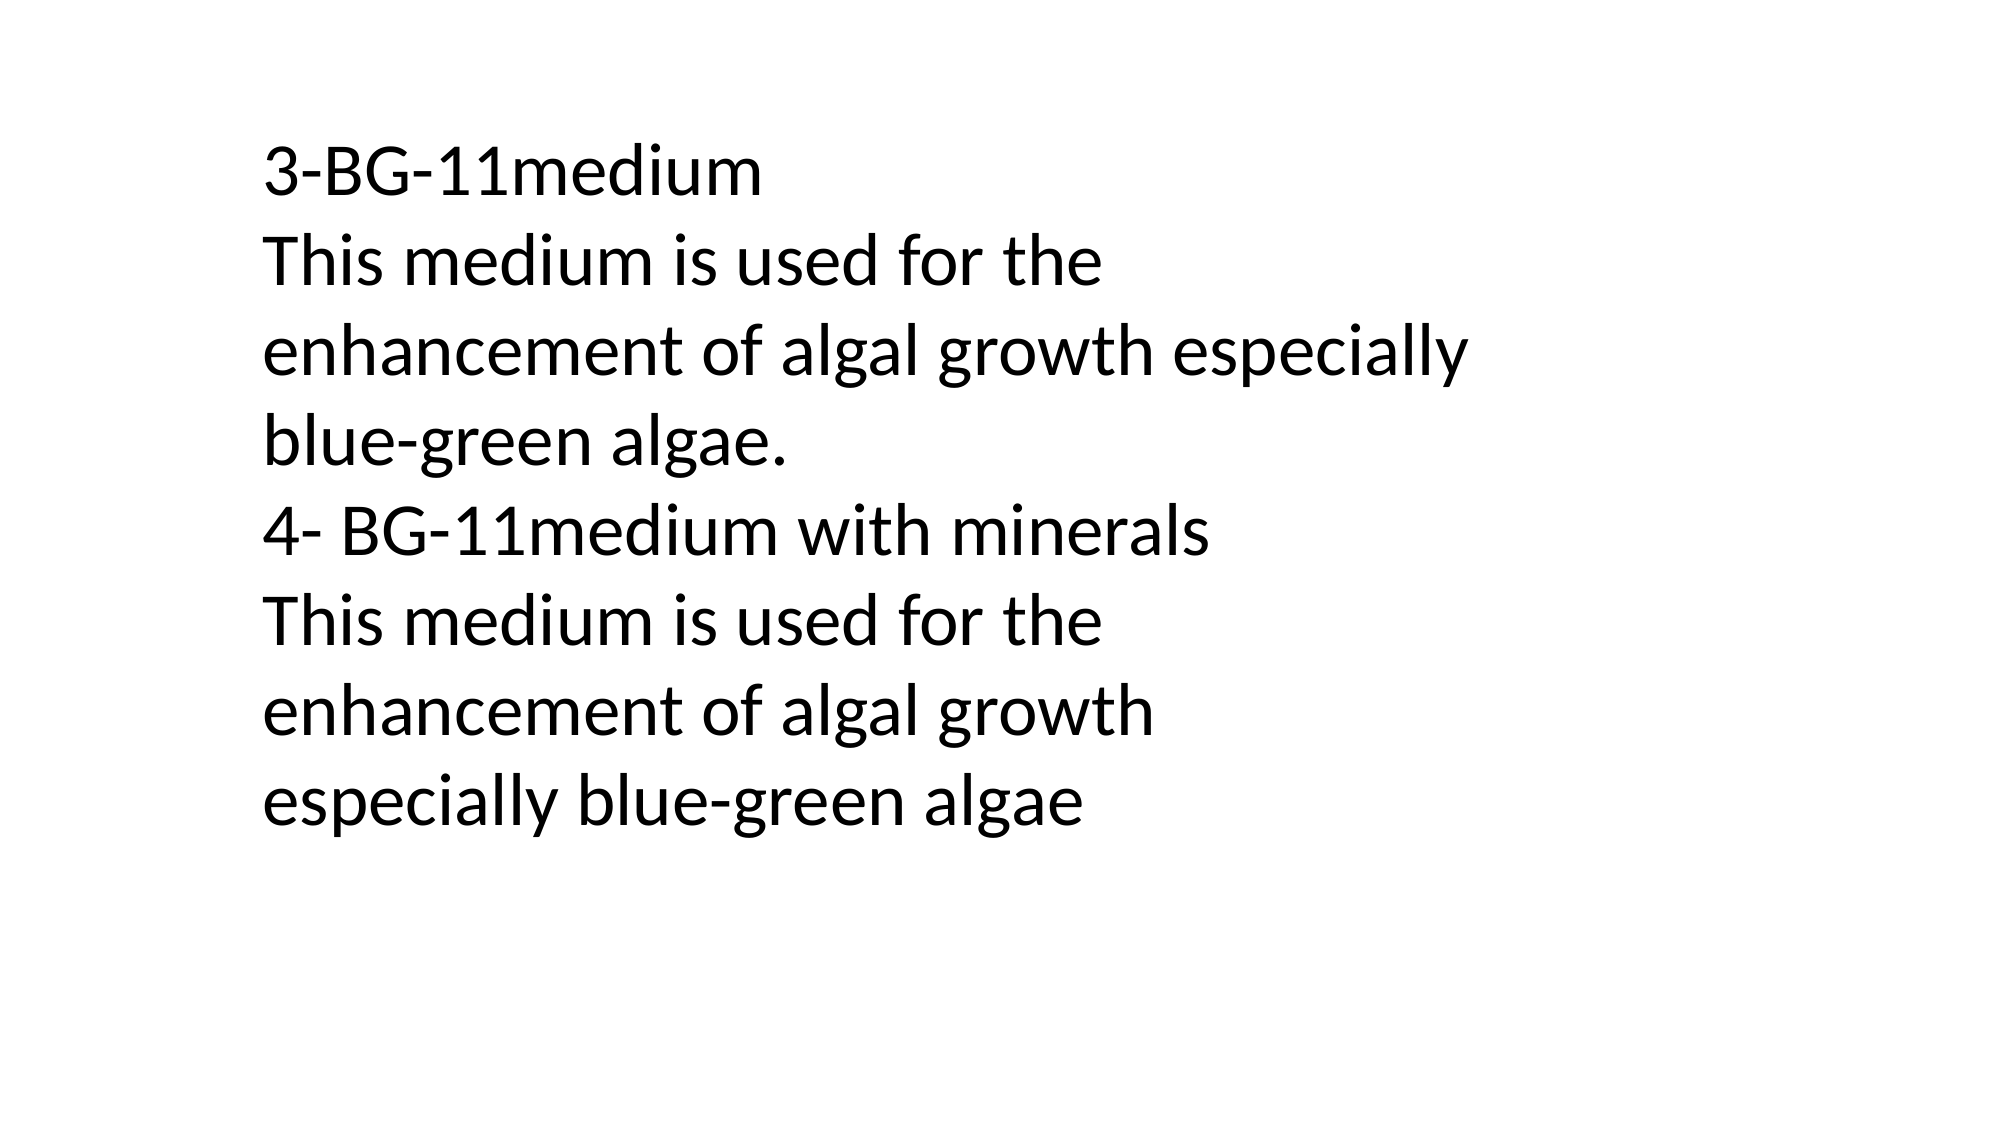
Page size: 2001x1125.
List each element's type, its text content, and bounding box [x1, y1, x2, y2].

text_box 3-BG-11medium This medium is used for the enhancement of algal growth especially blue-green algae. 4- BG-11medium with minerals This medium is used for the enhancement of algal growth especially blue-green algae [248, 113, 1500, 849]
